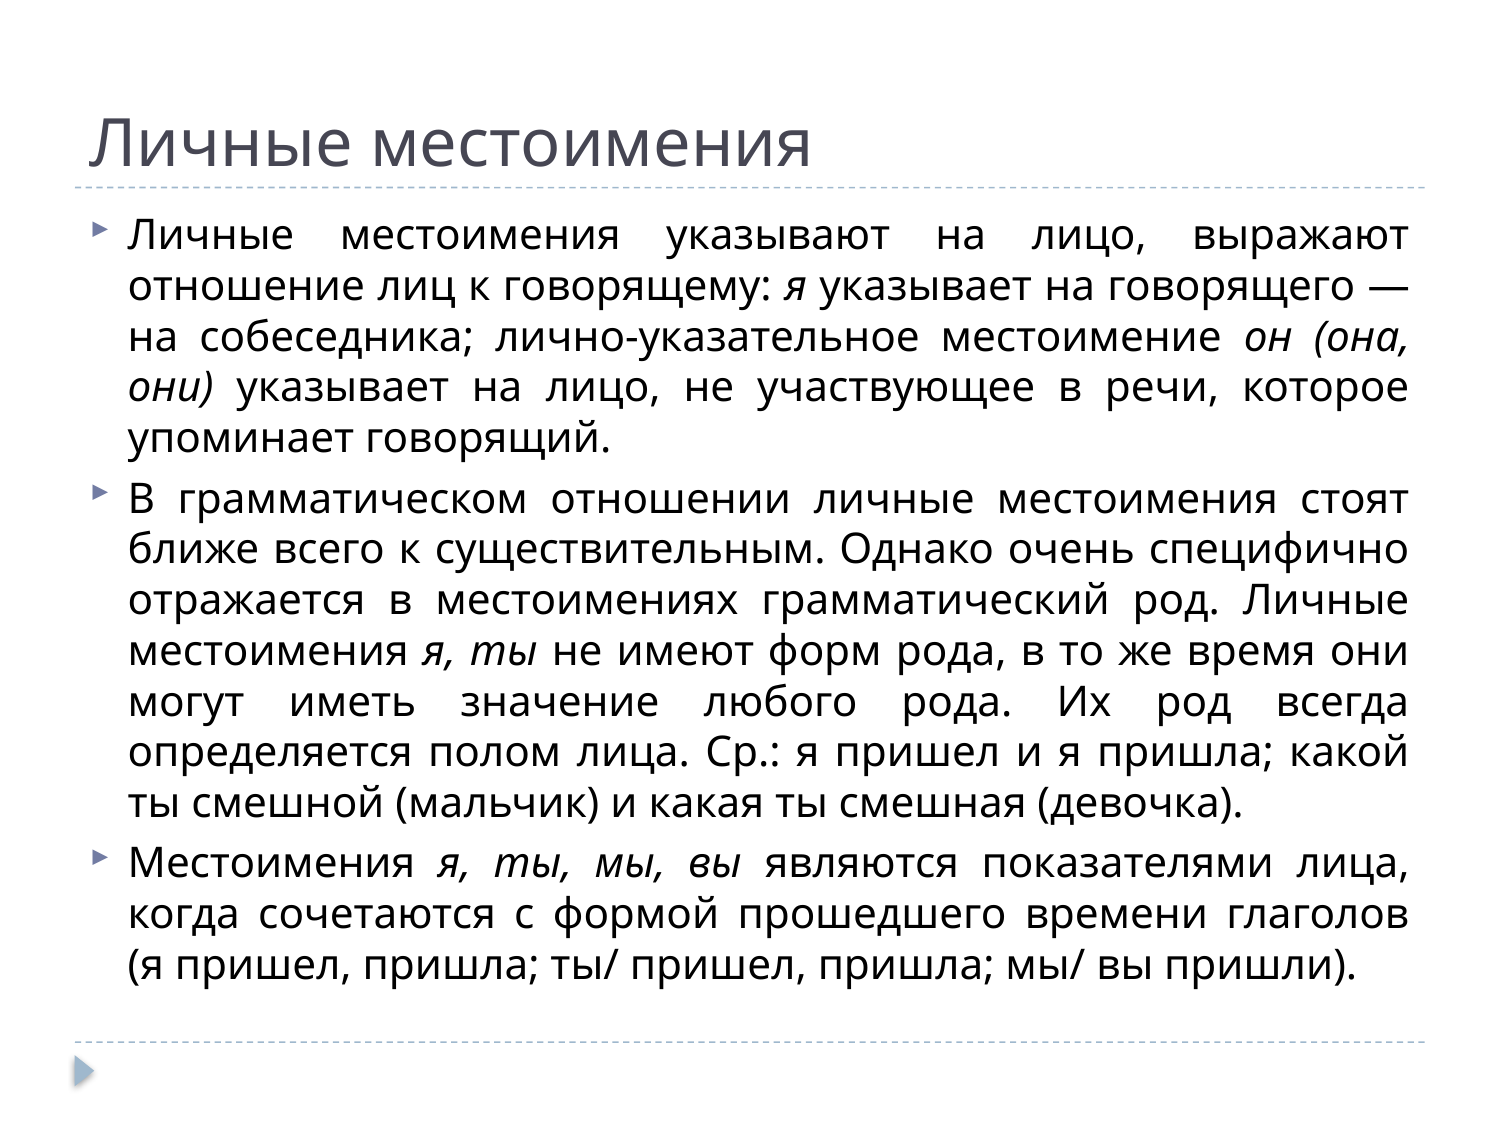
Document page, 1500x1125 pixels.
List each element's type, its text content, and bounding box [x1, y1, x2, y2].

list Личные местоимения указывают на лицо, выражают отношение лиц к говорящему: я указывает на говорящего — на собеседника; лично-указательное местоимение он (она, они) указывает на лицо, не участвующее в речи, которое упоминает говорящий. В грамматическом отношении личные местоимения стоят ближе всего к существительным. Однако очень специфично отражается в местоимениях грамматический род. Личные местоимения я, ты не имеют форм рода, в то же время они могут иметь значение любого рода. Их род всегда определяется полом лица. Ср.: я пришел и я пришла; какой ты смешной (мальчик) и какая ты смешная (девочка). Местоимения я, ты, мы, вы являются показателями лица, когда сочетаются с формой прошедшего времени глаголов (я пришел, пришла; ты/ пришел, пришла; мы/ вы пришли). [75, 200, 1425, 1010]
title Личные местоимения [75, 24, 1425, 188]
